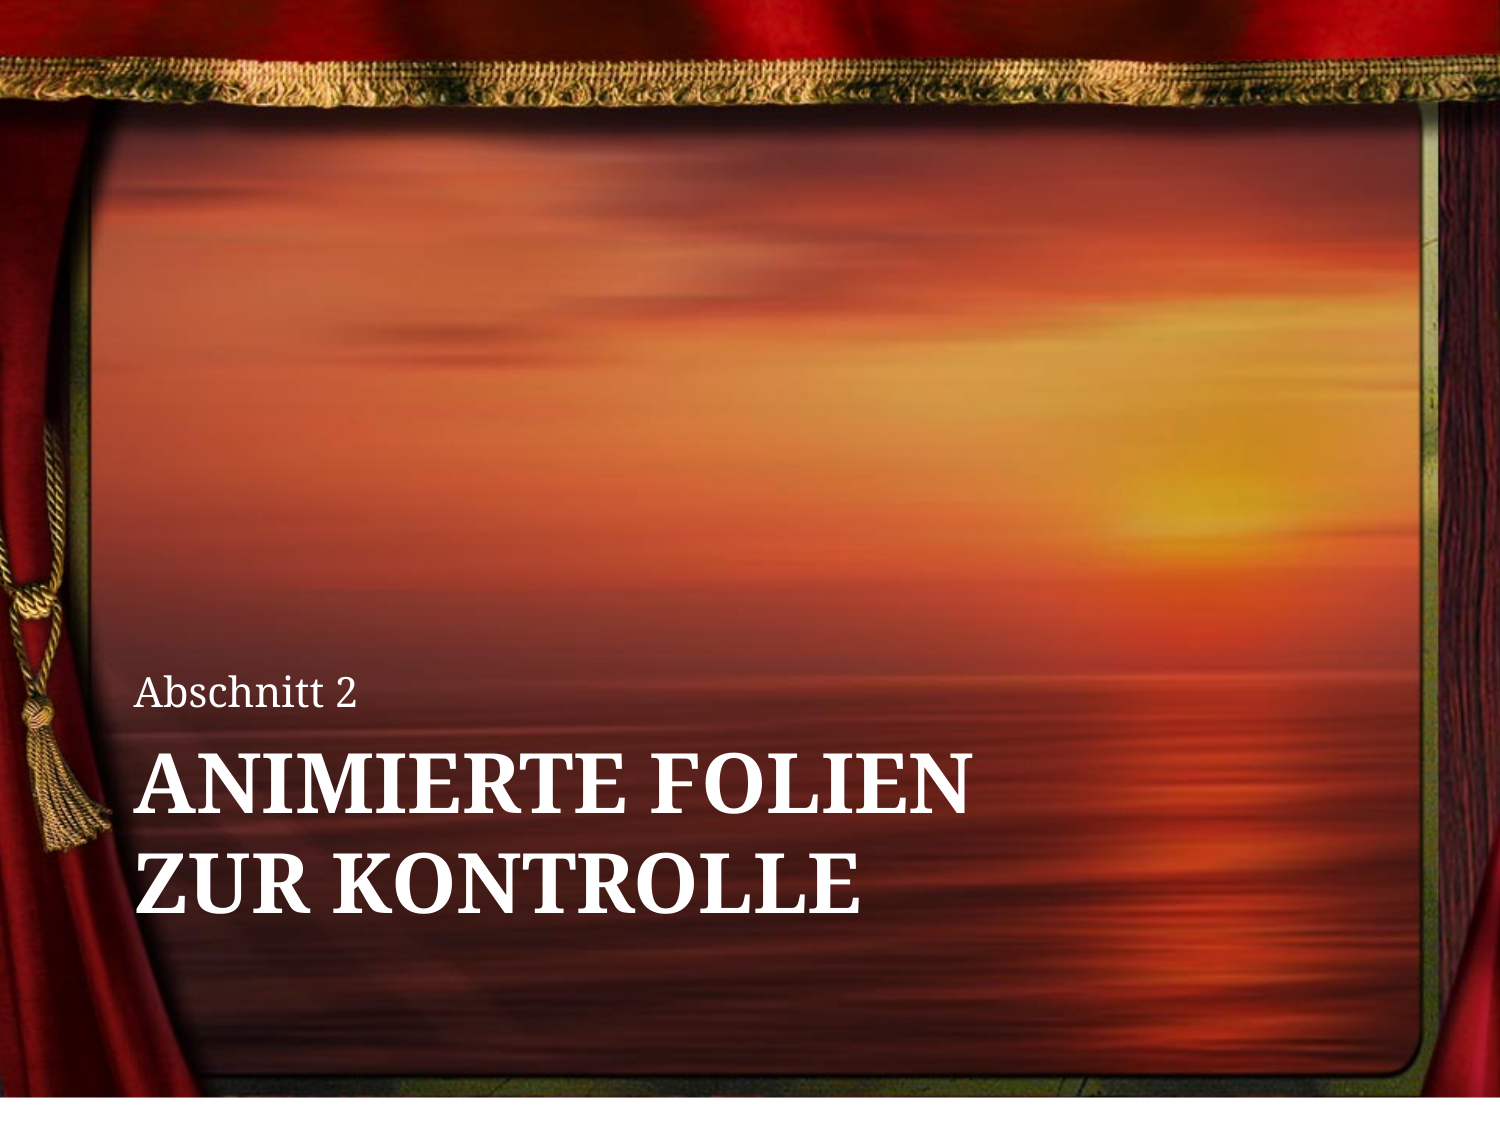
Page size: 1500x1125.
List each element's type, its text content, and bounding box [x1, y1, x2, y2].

title Animierte Folien zur Kontrolle [118, 723, 1394, 947]
picture [0, 0, 1500, 1125]
list Abschnitt 2 [118, 476, 1394, 723]
